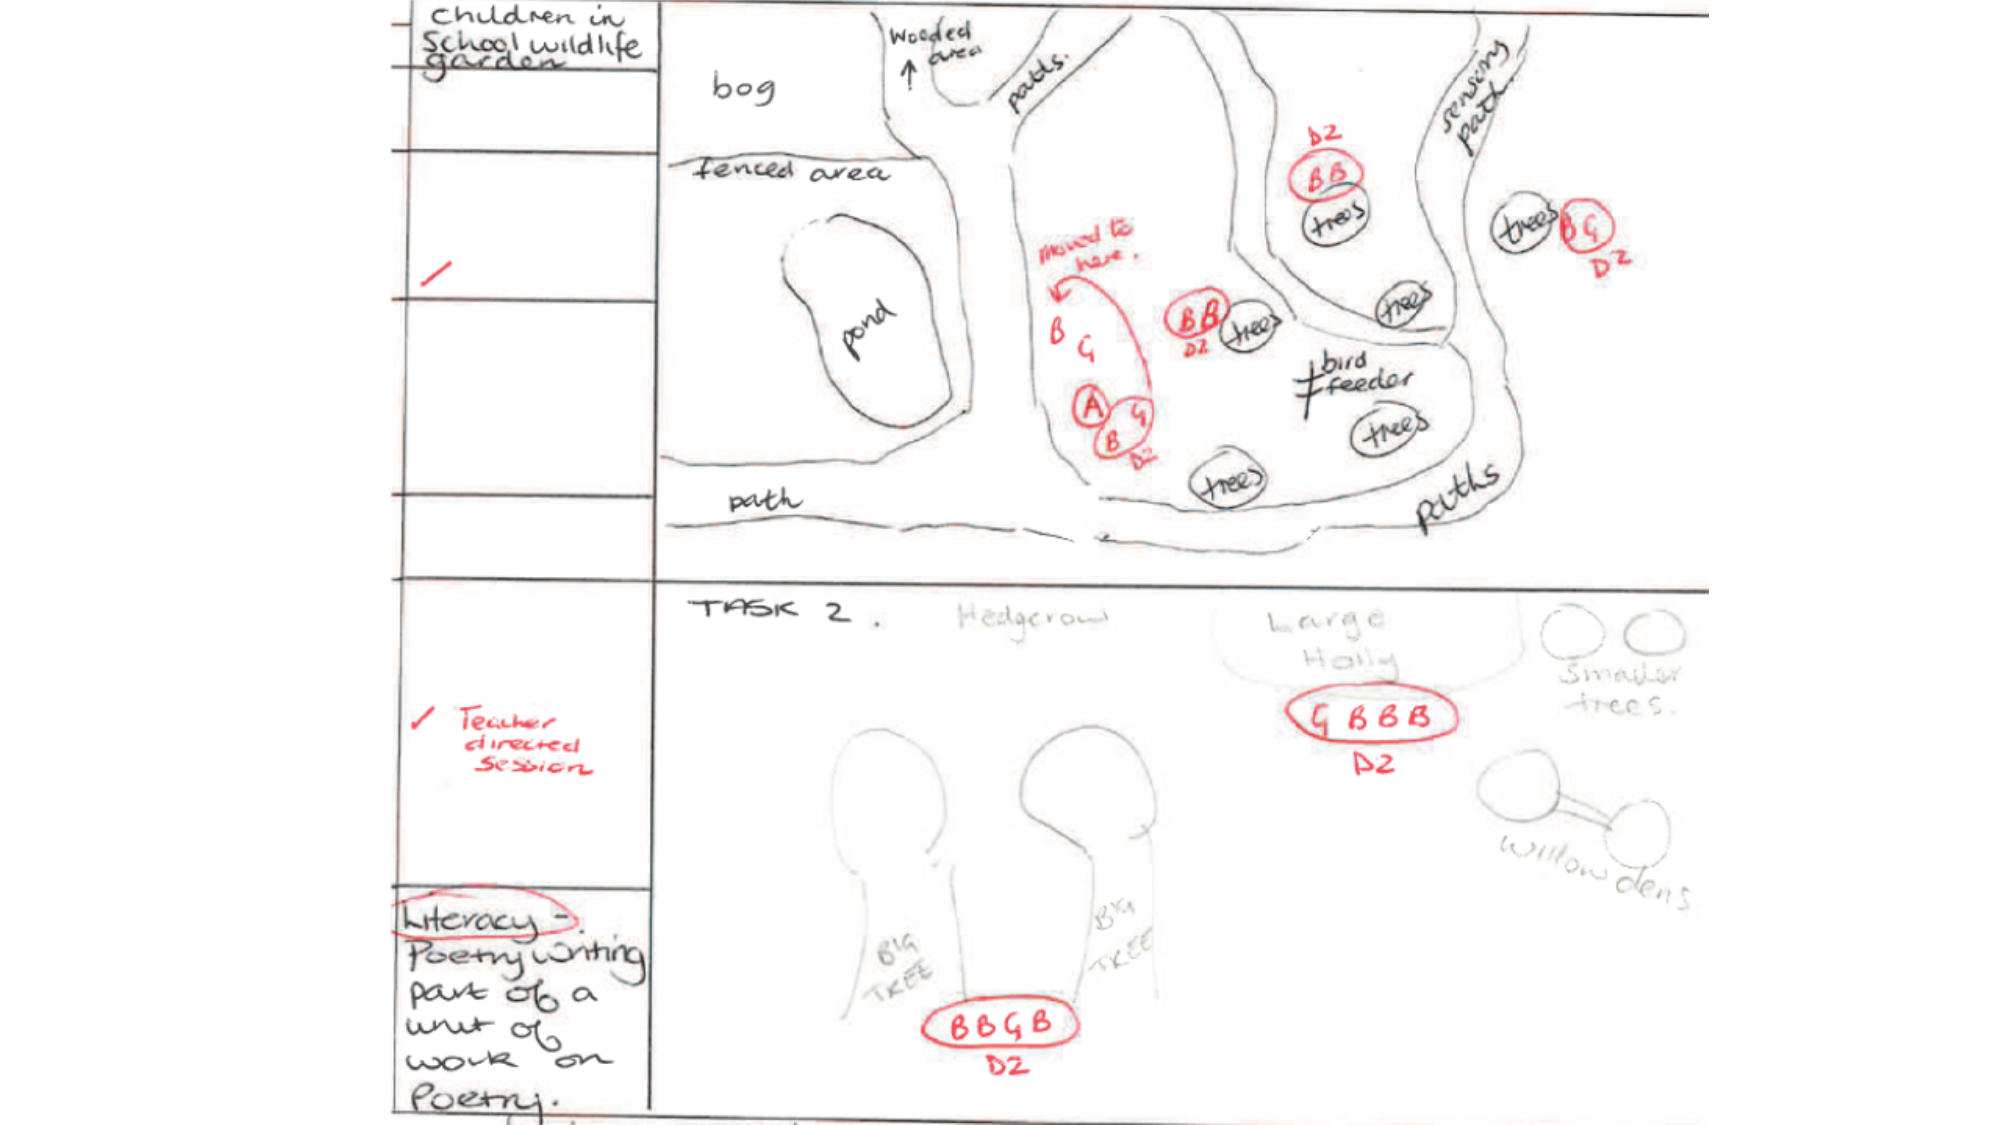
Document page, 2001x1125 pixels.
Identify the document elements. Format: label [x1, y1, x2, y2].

picture [208, 0, 1709, 1125]
